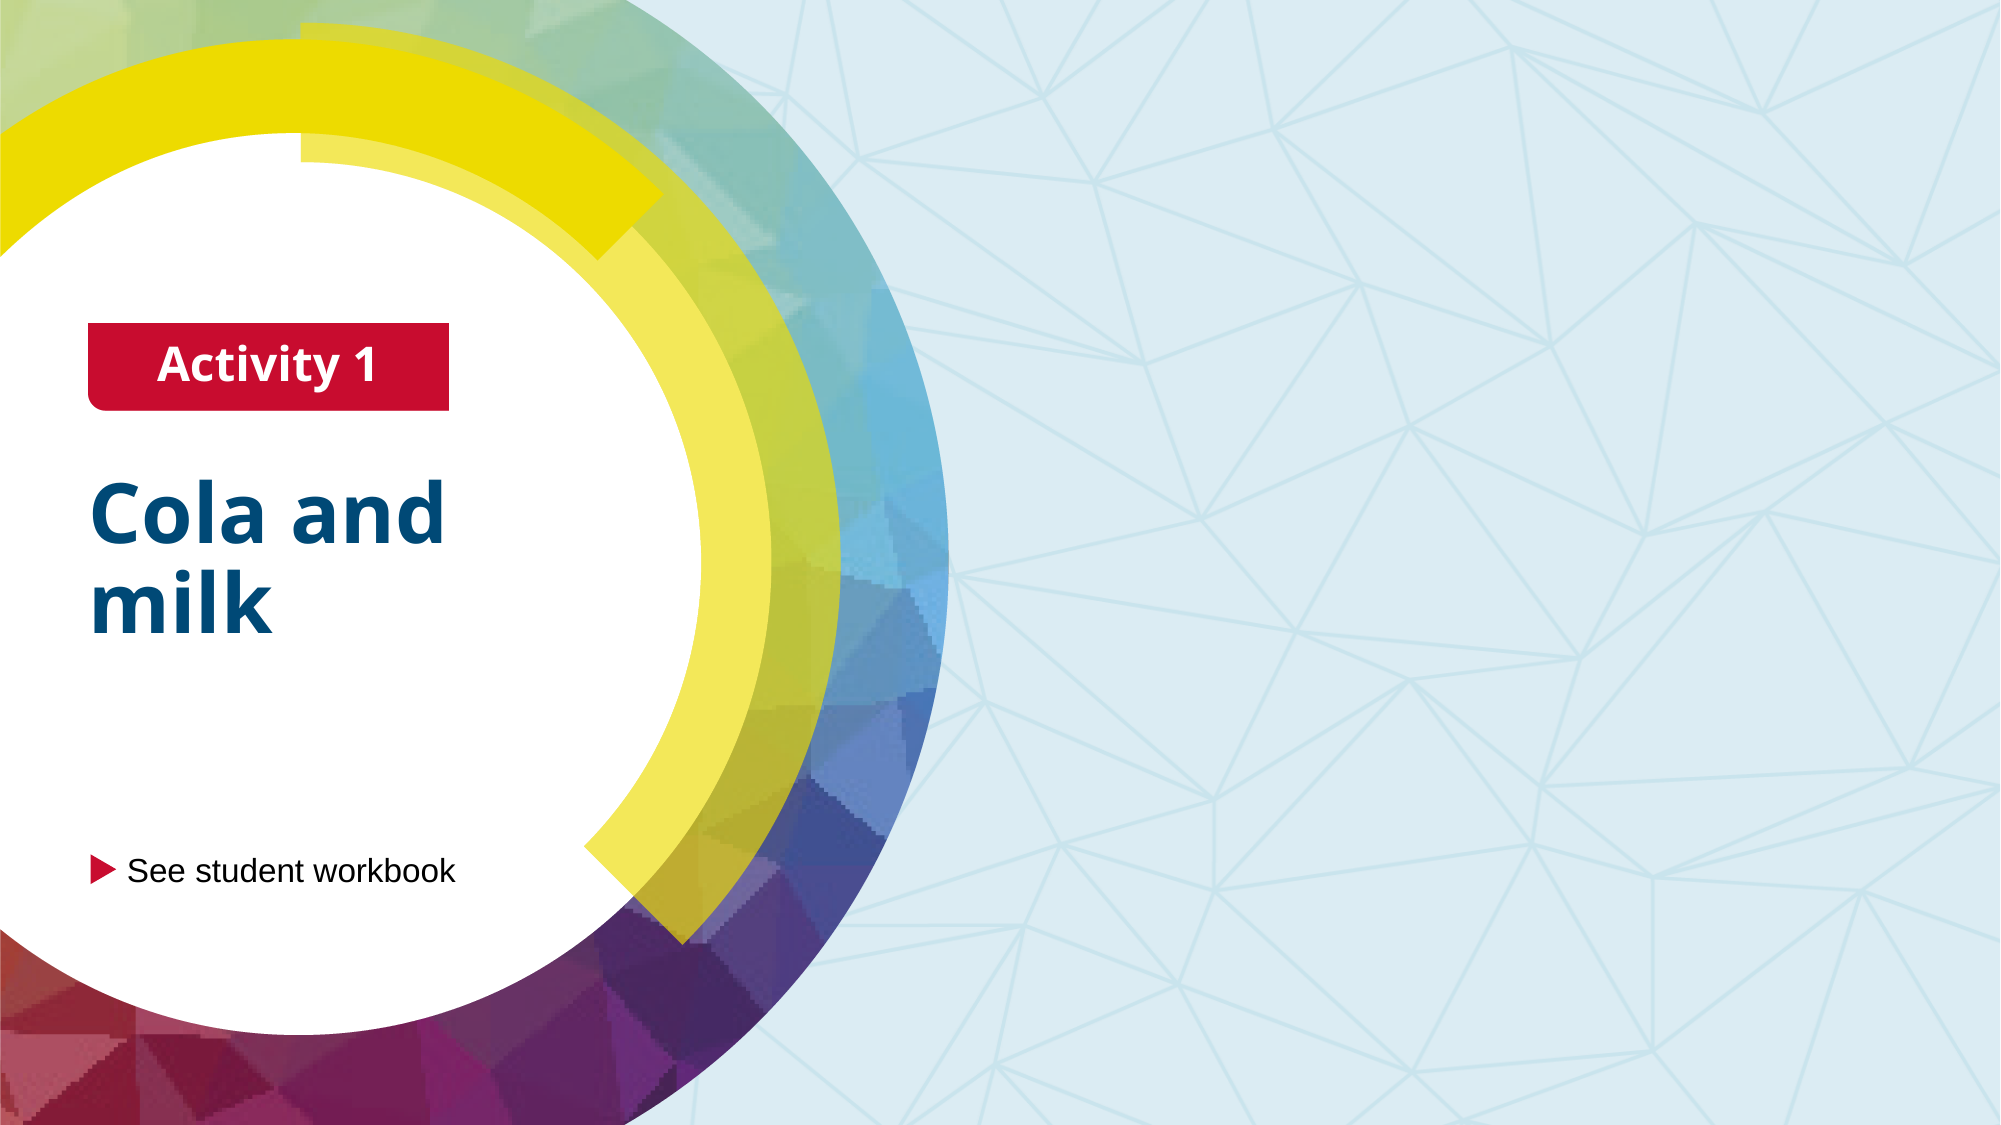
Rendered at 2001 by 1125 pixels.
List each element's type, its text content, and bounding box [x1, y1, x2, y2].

title Cola and milk [88, 471, 593, 716]
list See student workbook [126, 802, 680, 890]
list Activity 1 [88, 323, 449, 410]
picture [0, 0, 2001, 1125]
